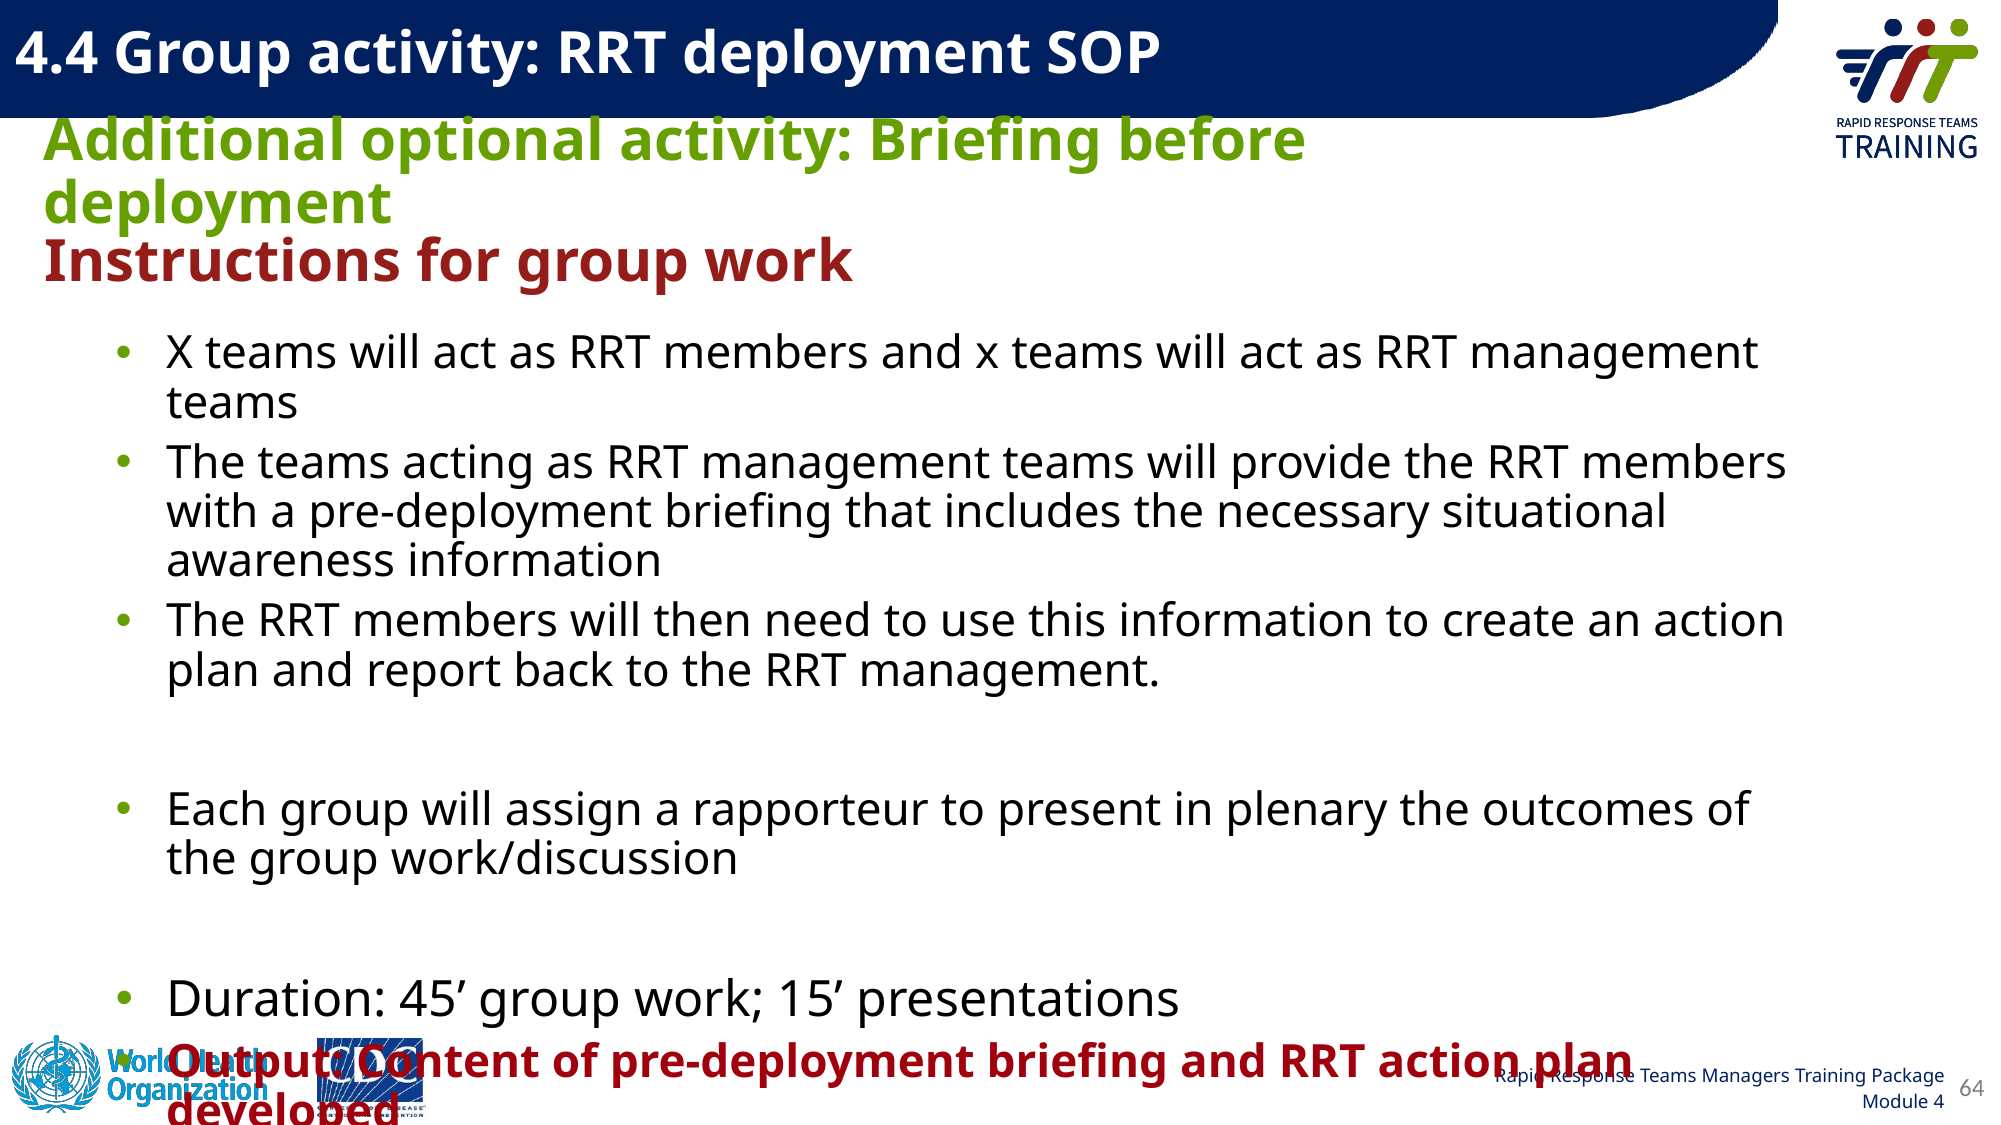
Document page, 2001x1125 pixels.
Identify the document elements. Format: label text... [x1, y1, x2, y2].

picture [59, 1035, 267, 1113]
picture [46, 1056, 54, 1062]
picture [71, 1053, 90, 1091]
list X teams will act as RRT members and x teams will act as RRT management teams The teams acting as RRT management teams will provide the RRT members with a pre-deployment briefing that includes the necessary situational awareness information The RRT members will then need to use this information to create an action plan and report back to the RRT management. Each group will assign a rapporteur to present in plenary the outcomes of the group work/discussion Duration: 45’ group work; 15’ presentations Output: Content of pre-deployment briefing and RRT action plan developed [101, 321, 1819, 1044]
picture [22, 1062, 26, 1077]
picture [40, 1062, 47, 1070]
picture [34, 1054, 43, 1078]
picture [317, 1044, 426, 1117]
picture [24, 1054, 36, 1087]
title Instructions for group work [36, 227, 1136, 316]
picture [0, 0, 1778, 118]
picture [50, 1108, 62, 1113]
picture [30, 1083, 37, 1091]
picture [36, 1088, 78, 1105]
picture [12, 1083, 48, 1113]
picture [12, 1035, 54, 1068]
text_box Additional optional activity: Briefing before deployment [36, 120, 1672, 227]
picture [1835, 19, 1978, 167]
slide_number 64 [1927, 1064, 2000, 1117]
text_box 4.4 Group activity: RRT deployment SOP ​ [7, 7, 1883, 93]
